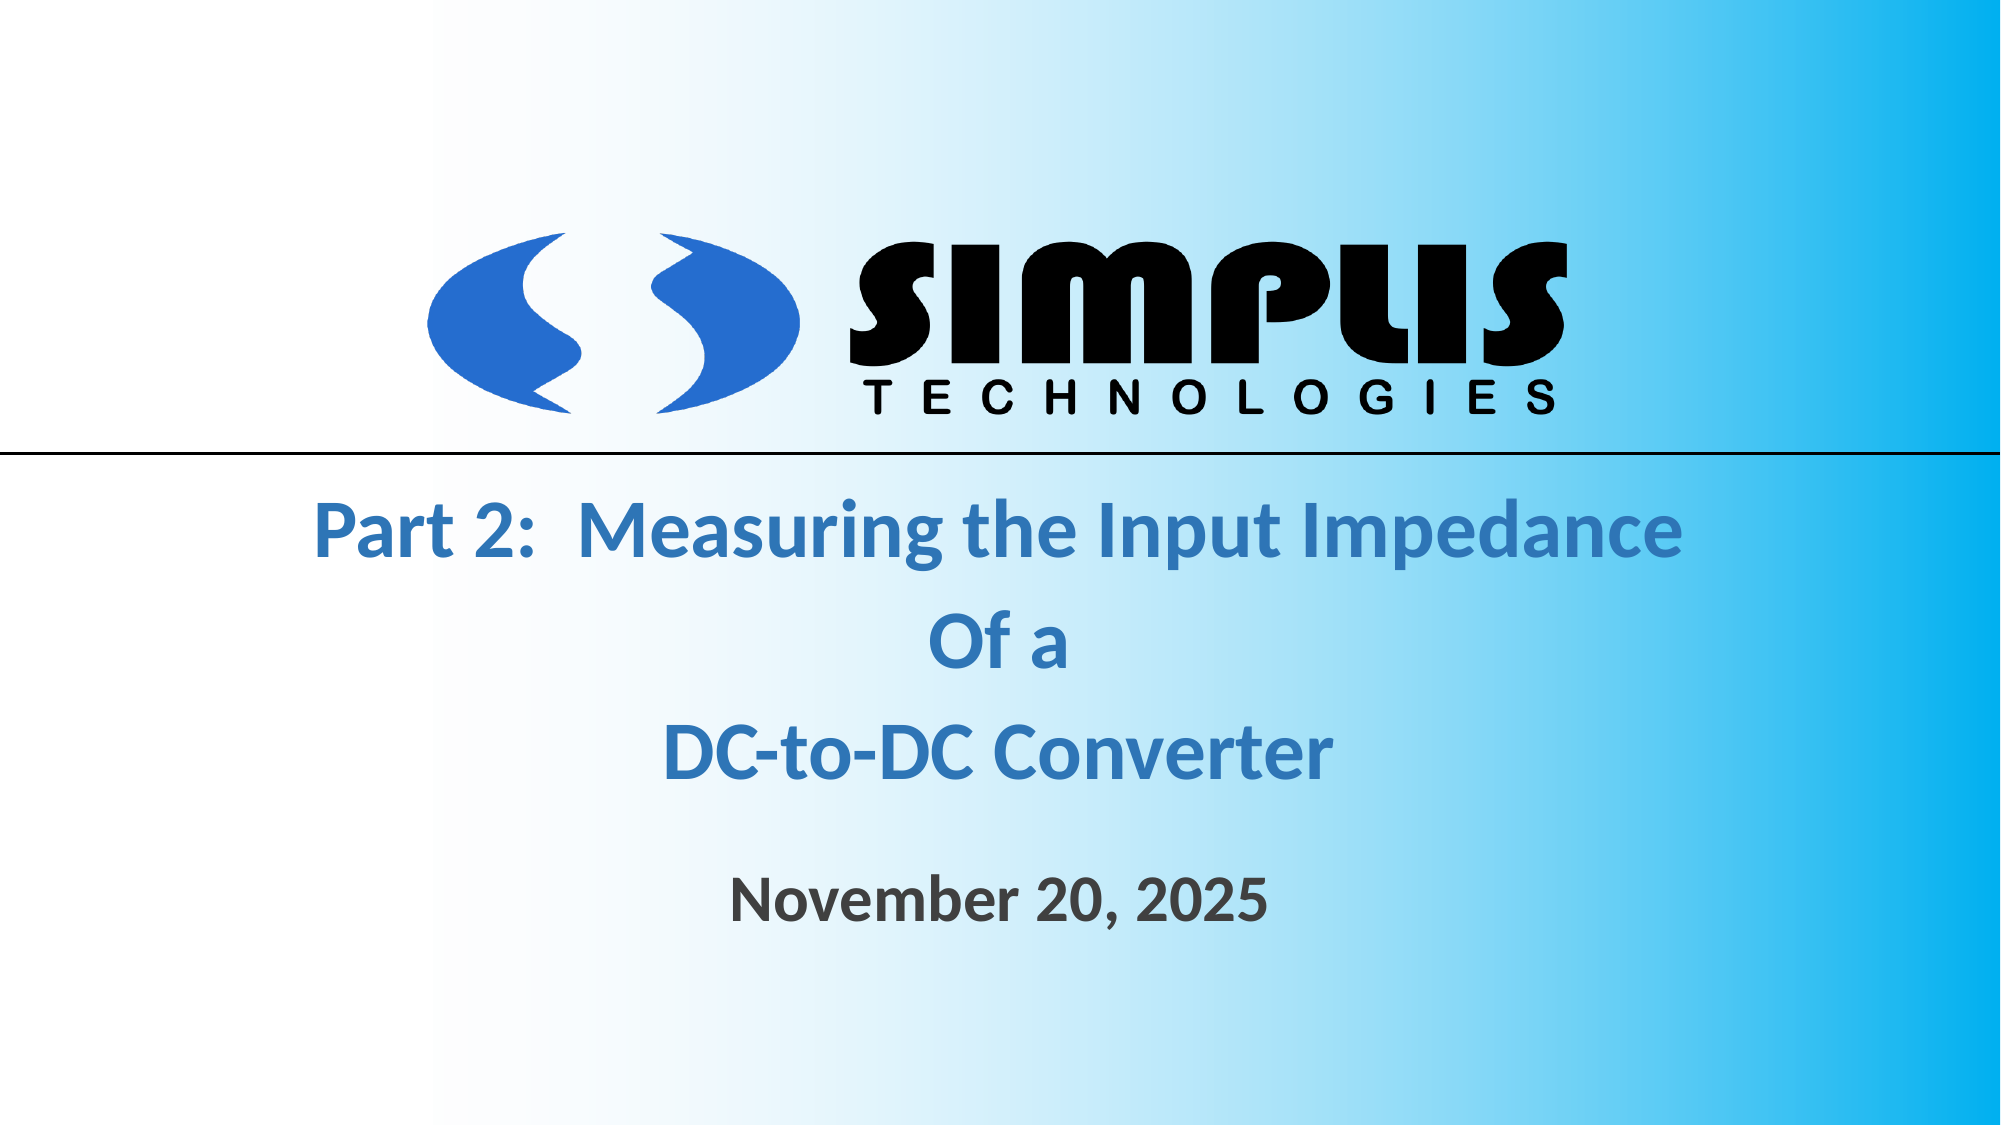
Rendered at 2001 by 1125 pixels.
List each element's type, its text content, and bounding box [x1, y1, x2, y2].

list November 20, 2025 [0, 856, 2000, 945]
picture [427, 175, 1567, 472]
list Part 2: Measuring the Input Impedance Of a DC-to-DC Converter [0, 478, 1999, 567]
